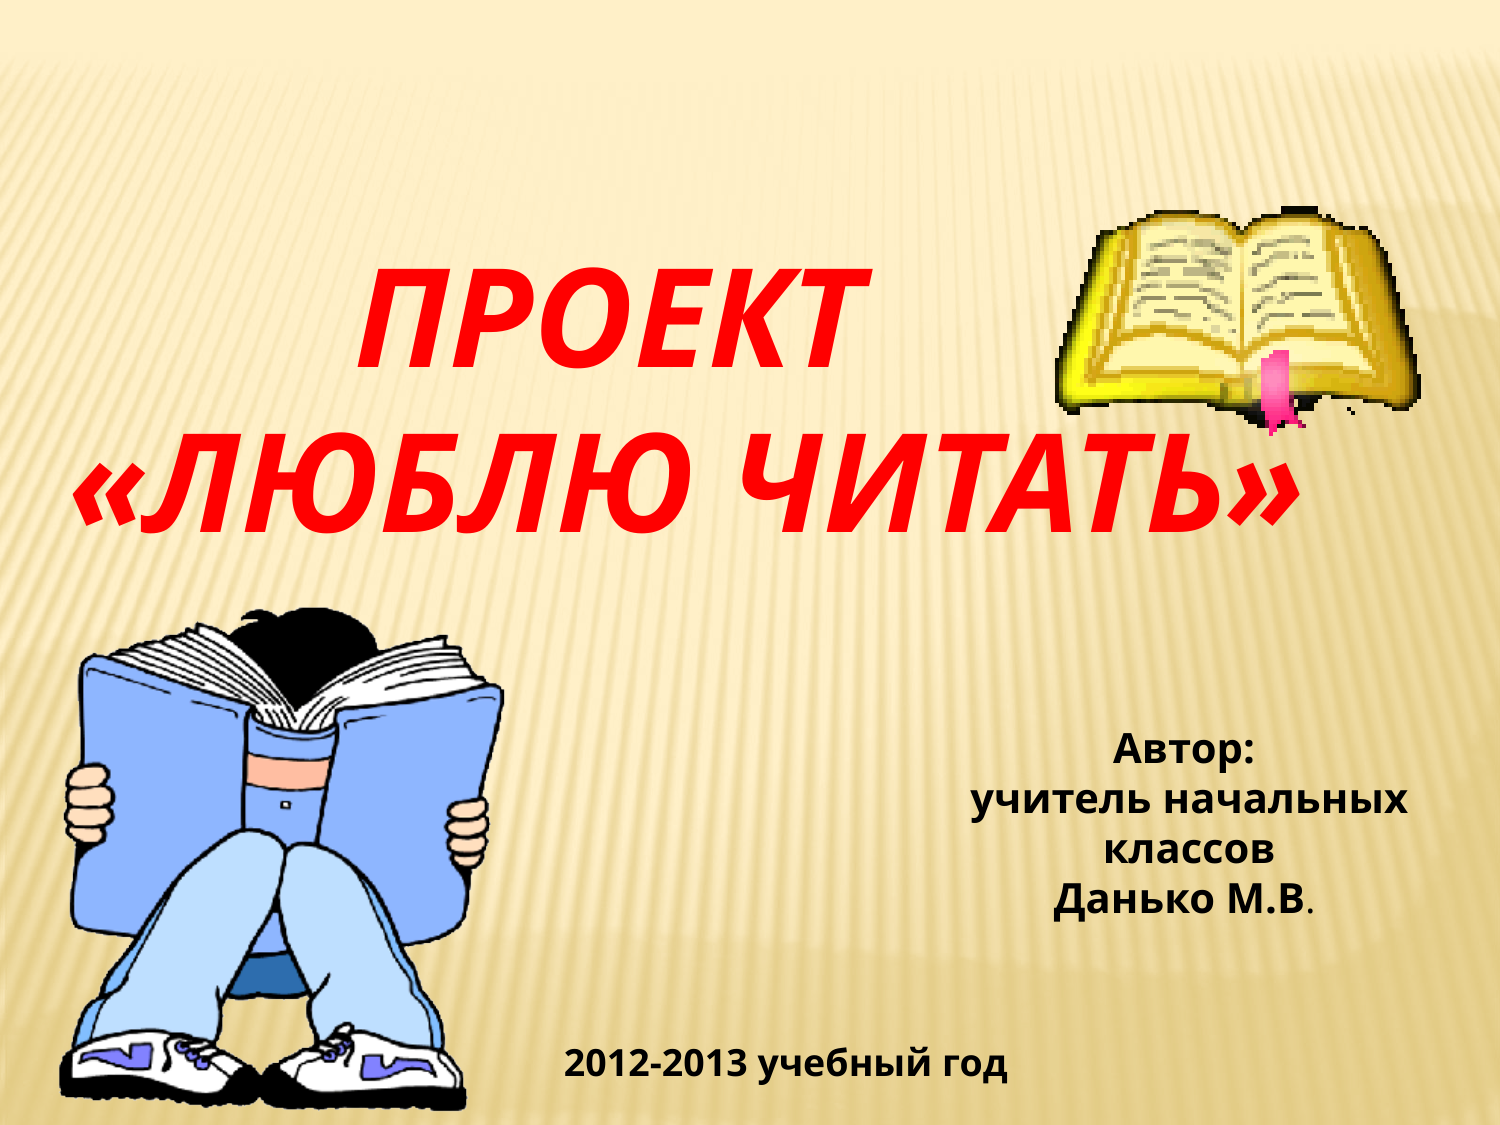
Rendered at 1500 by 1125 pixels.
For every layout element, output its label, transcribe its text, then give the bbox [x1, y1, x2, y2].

text_box 2012-2013 учебный год [650, 1031, 1023, 1091]
text_box Автор: учитель начальных классов Данько М.В. [914, 714, 1465, 930]
text_box ПРОЕКТ «ЛЮБЛЮ ЧИТАТЬ» [53, 222, 1320, 568]
picture [1030, 46, 1442, 458]
picture [0, 590, 641, 1125]
